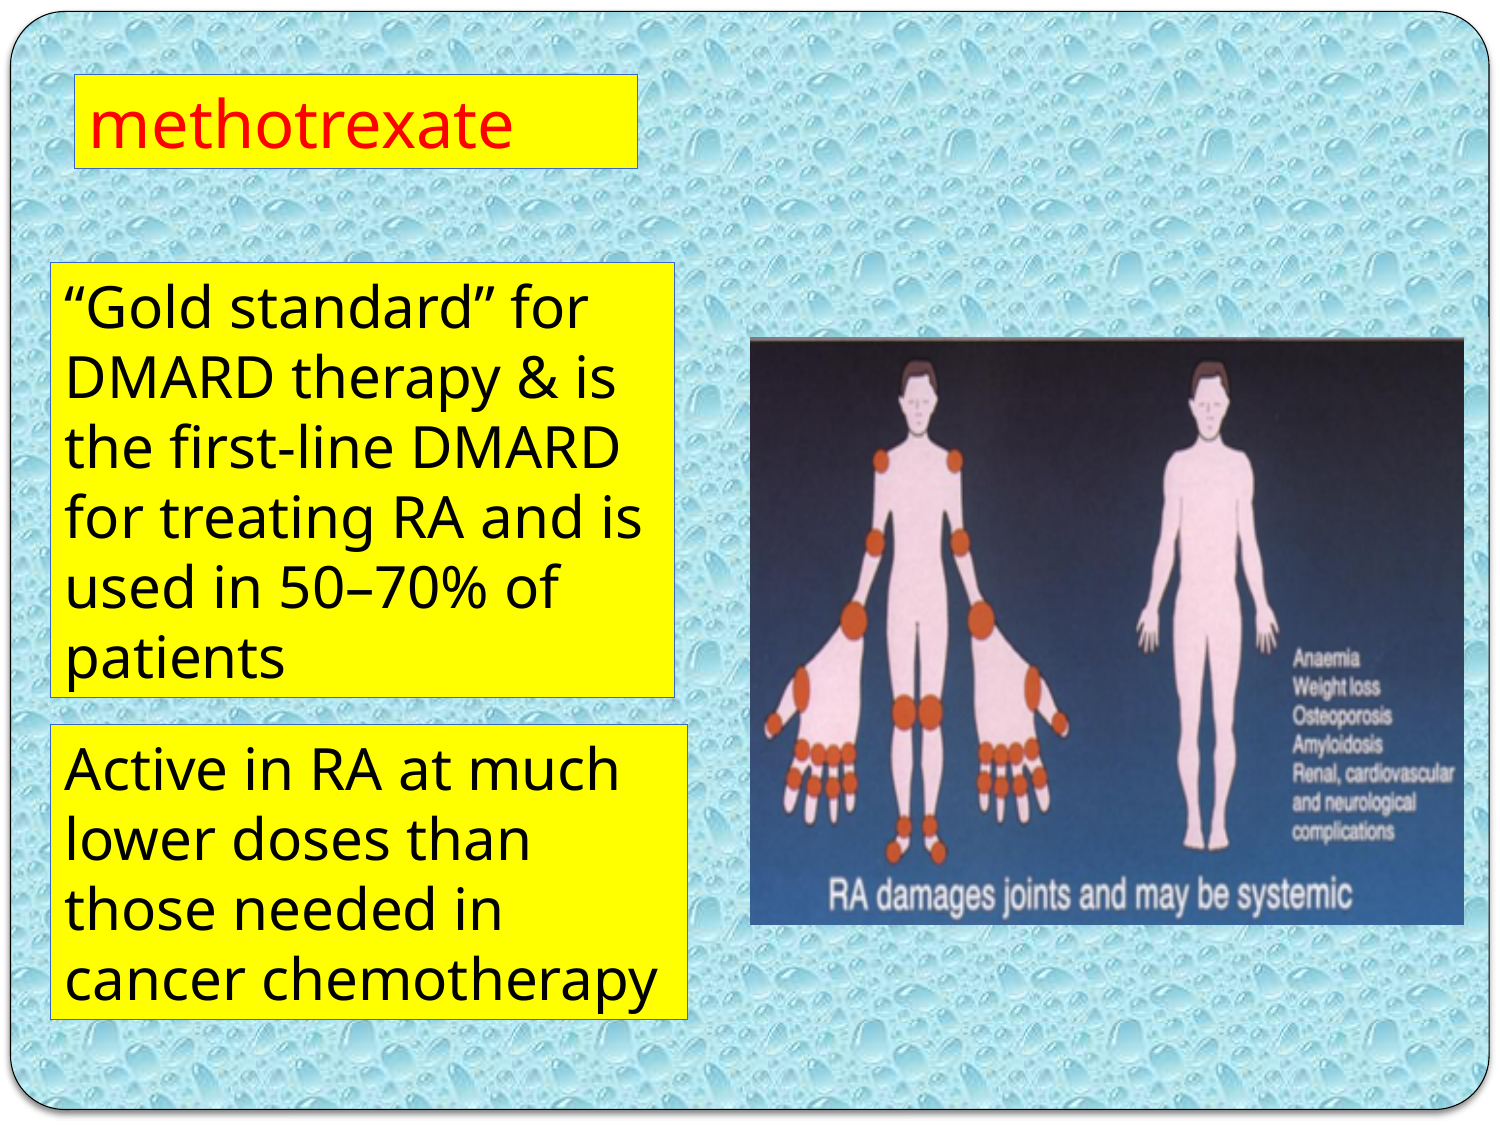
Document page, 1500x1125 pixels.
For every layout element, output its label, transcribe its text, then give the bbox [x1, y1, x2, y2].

picture [12, 12, 1488, 1108]
text_box “Gold standard” for DMARD therapy & is the first-line DMARD for treating RA and is used in 50–70% of patients [50, 262, 675, 698]
text_box Active in RA at much lower doses than those needed in cancer chemotherapy [50, 724, 688, 1020]
text_box methotrexate [74, 74, 638, 169]
